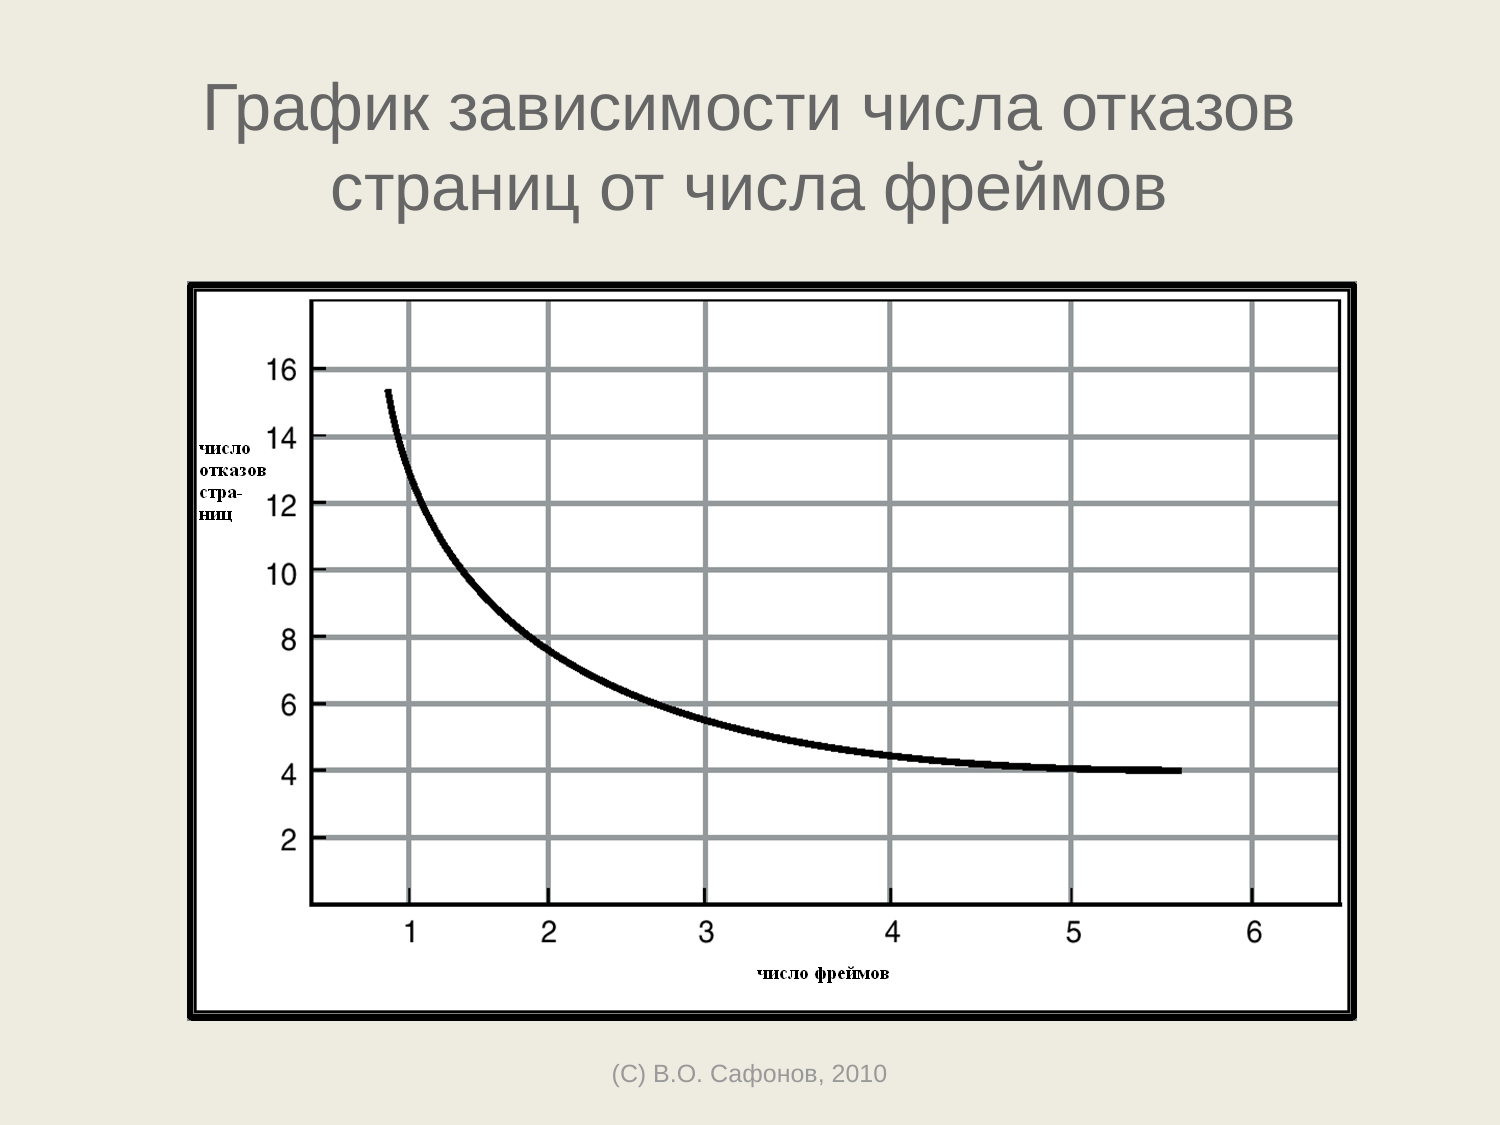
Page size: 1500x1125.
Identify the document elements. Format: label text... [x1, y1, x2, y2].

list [187, 280, 1357, 1021]
footer (C) В.О. Сафонов, 2010 [512, 1042, 988, 1103]
title График зависимости числа отказов страниц от числа фреймов [112, 49, 1388, 238]
